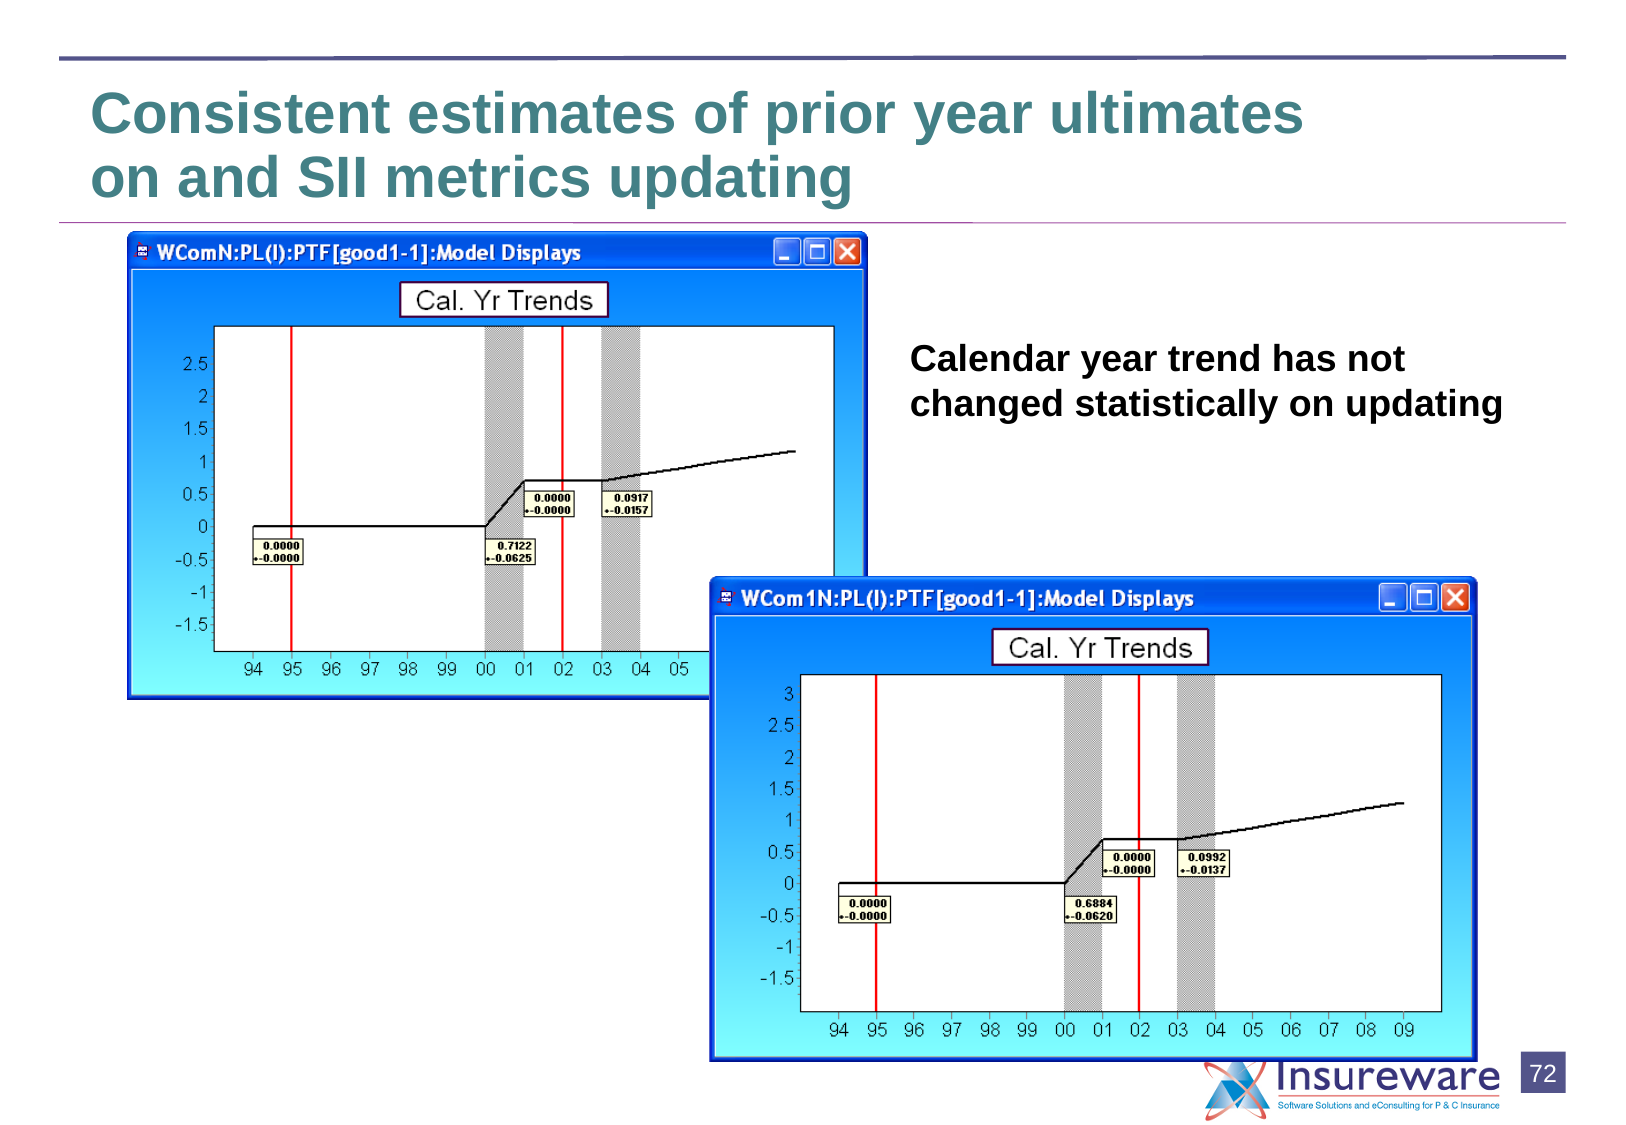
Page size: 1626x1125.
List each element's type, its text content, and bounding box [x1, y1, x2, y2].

title Consistent estimates of prior year ultimates on and SII metrics updating [90, 79, 1568, 204]
text_box Calendar year trend has not changed statistically on updating [895, 326, 1569, 431]
picture [127, 231, 1500, 1122]
slide_number 71 [1520, 1051, 1566, 1093]
